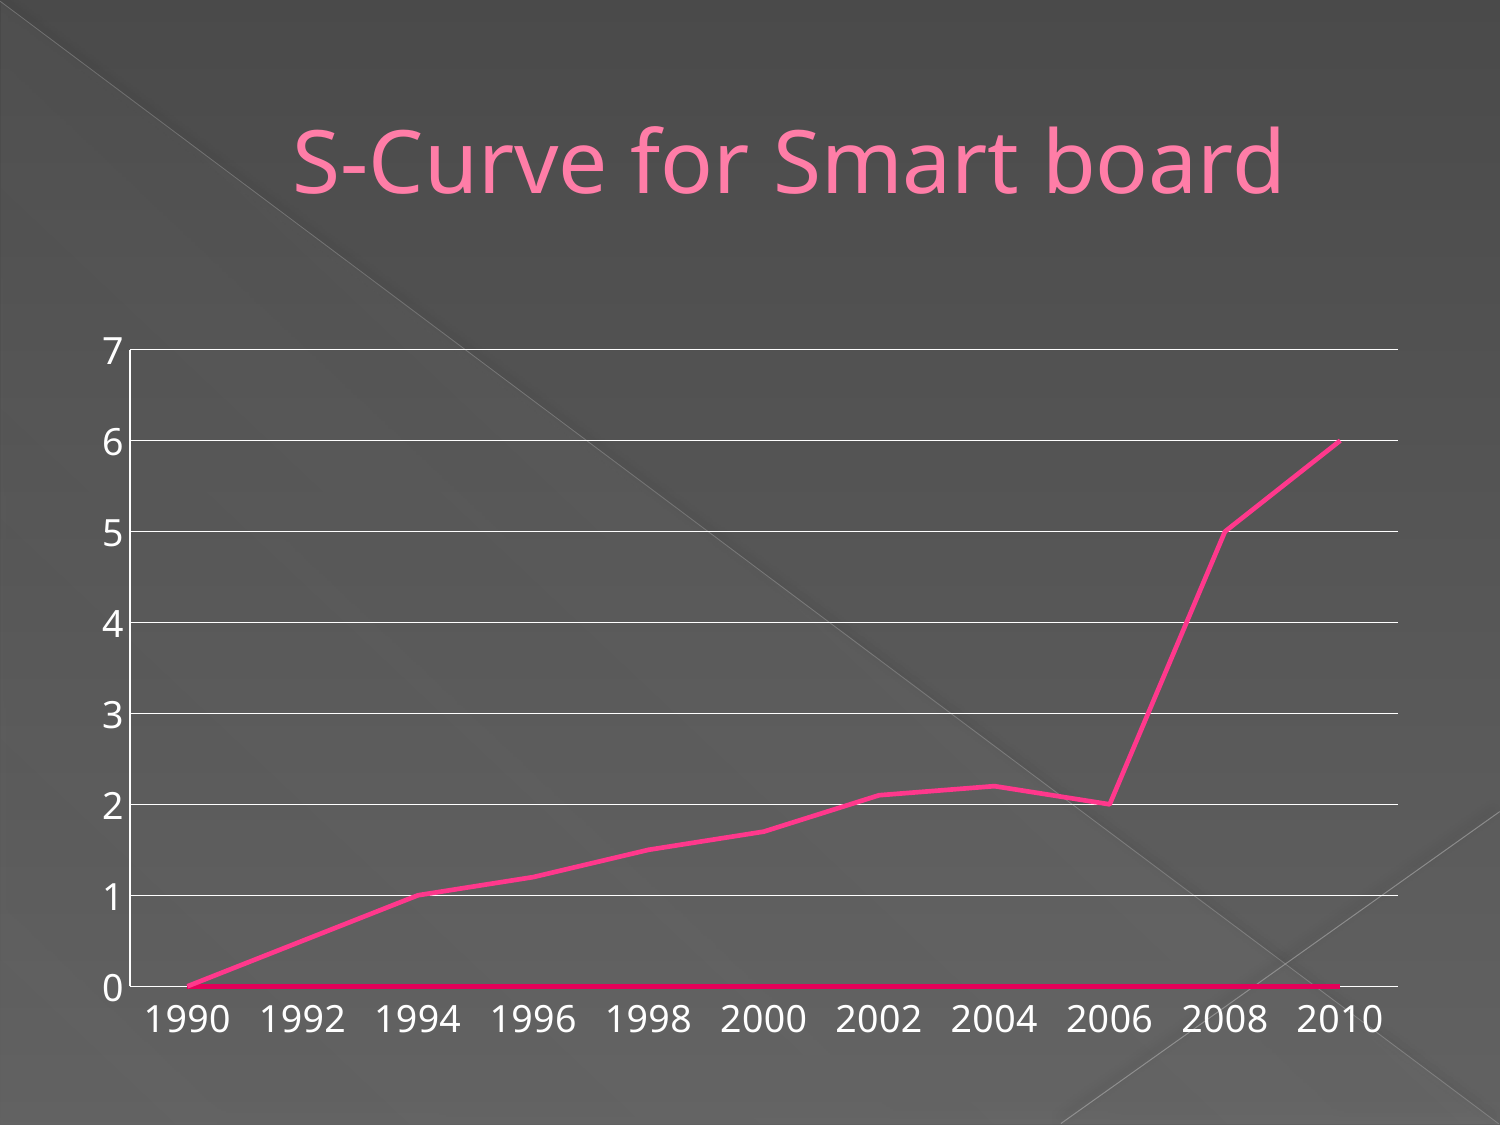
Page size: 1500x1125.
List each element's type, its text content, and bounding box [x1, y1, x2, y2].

title S-Curve for Smart board [75, 43, 1425, 274]
chart [74, 308, 1426, 1060]
